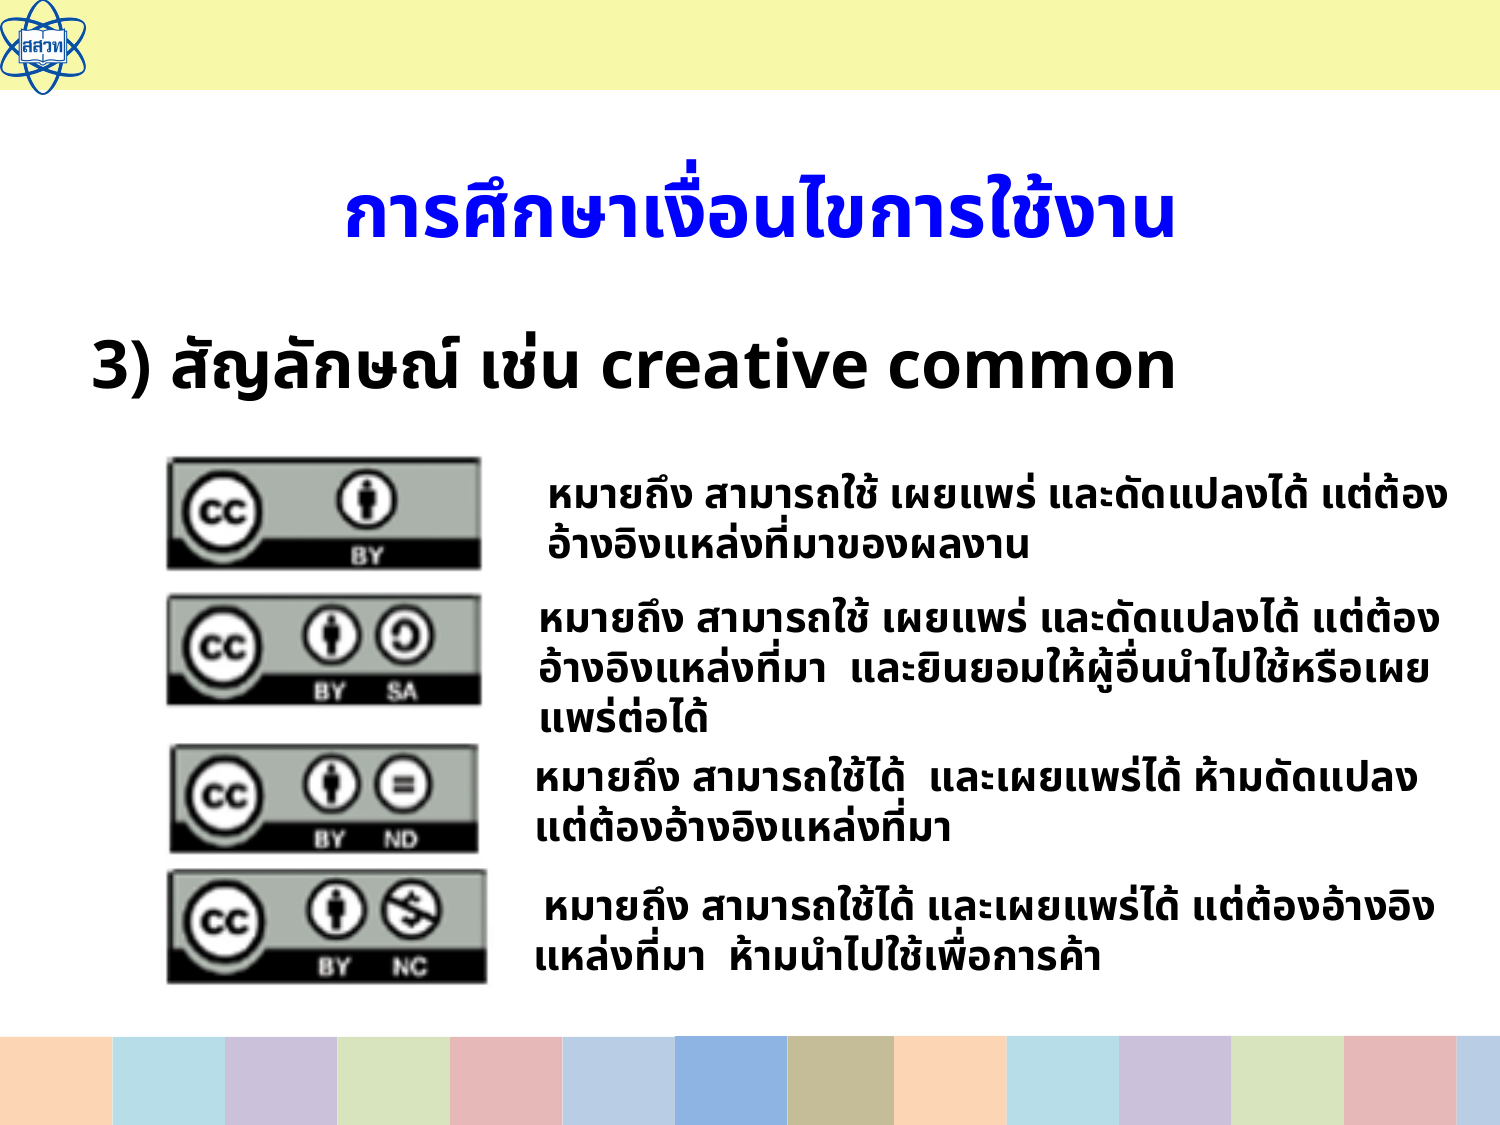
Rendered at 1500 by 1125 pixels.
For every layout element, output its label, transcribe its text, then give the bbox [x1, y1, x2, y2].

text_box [159, 452, 1480, 583]
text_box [165, 867, 1495, 988]
picture [0, 0, 86, 95]
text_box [165, 742, 1437, 864]
list 3) สัญลักษณ์ เช่น creative common [76, 314, 1427, 898]
title การศึกษาเงื่อนไขการใช้งาน [85, 113, 1436, 302]
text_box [159, 583, 1458, 717]
